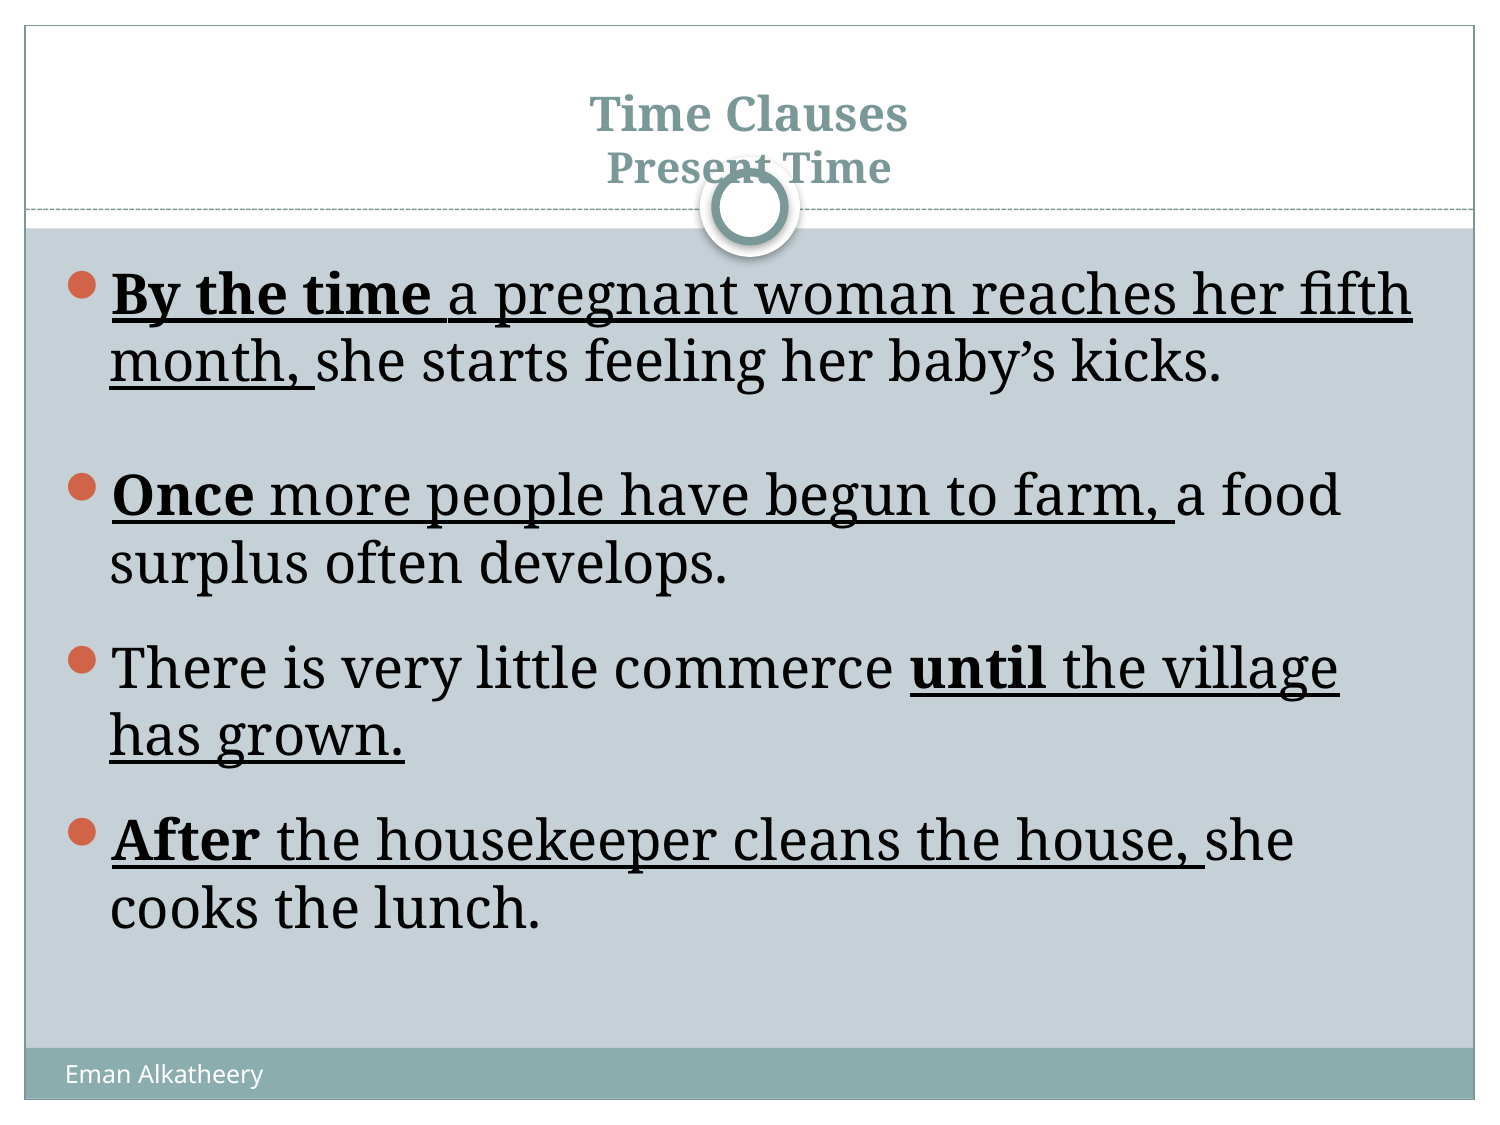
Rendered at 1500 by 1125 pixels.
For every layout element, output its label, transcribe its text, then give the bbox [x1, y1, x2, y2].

footer Eman Alkatheery [50, 1051, 638, 1112]
title Time Clauses Present Time [49, 74, 1450, 200]
list By the time a pregnant woman reaches her fifth month, she starts feeling her baby’s kicks. Once more people have begun to farm, a food surplus often develops. There is very little commerce until the village has grown. After the housekeeper cleans the house, she cooks the lunch. [49, 250, 1445, 1001]
